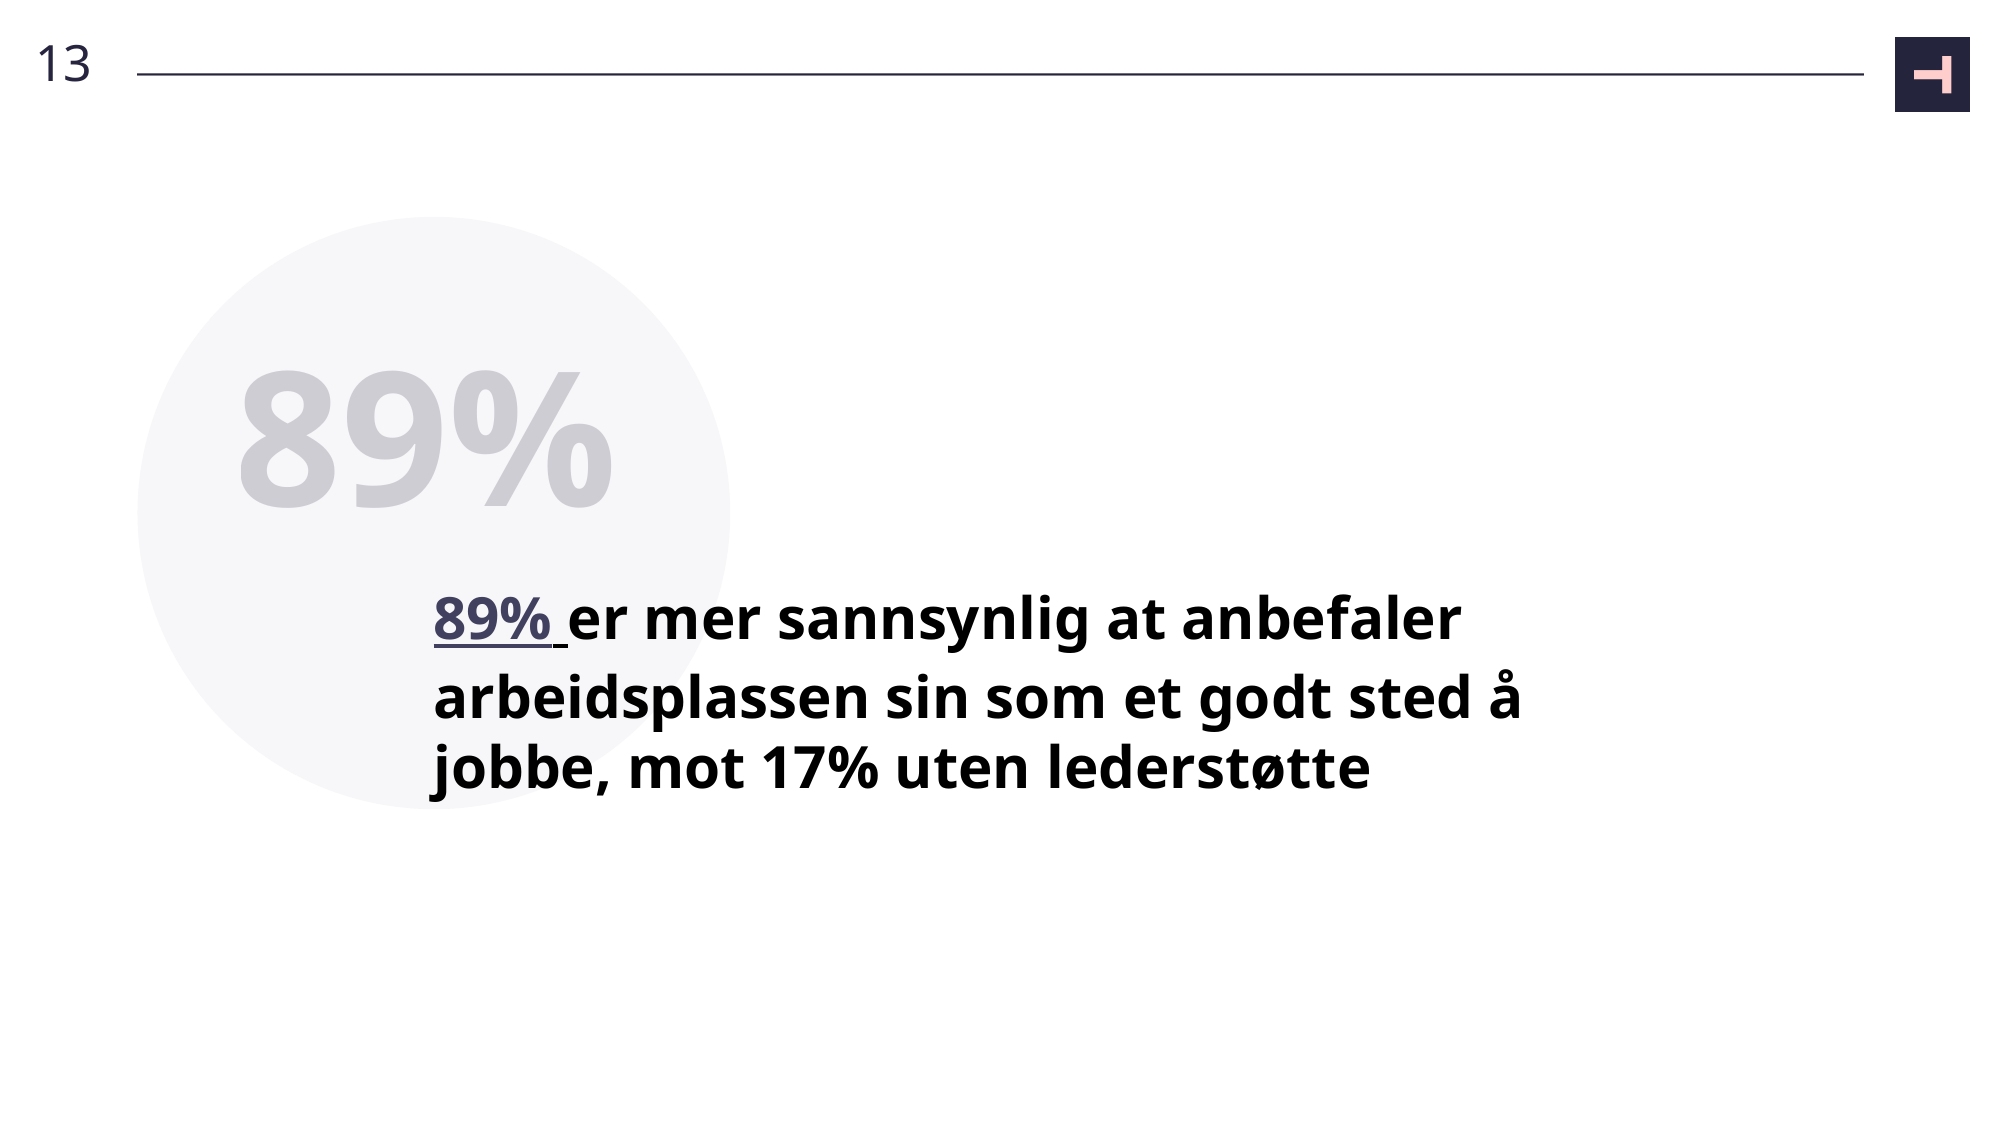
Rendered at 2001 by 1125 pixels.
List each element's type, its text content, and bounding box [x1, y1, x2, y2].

title 89% er mer sannsynlig at anbefaler arbeidsplassen sin som et godt sted å jobbe, mot 17% uten lederstøtte [433, 543, 1713, 838]
text_box 89% [219, 311, 633, 552]
text_box [136, 215, 732, 811]
picture [1895, 37, 1970, 112]
slide_number 13 [35, 35, 138, 96]
